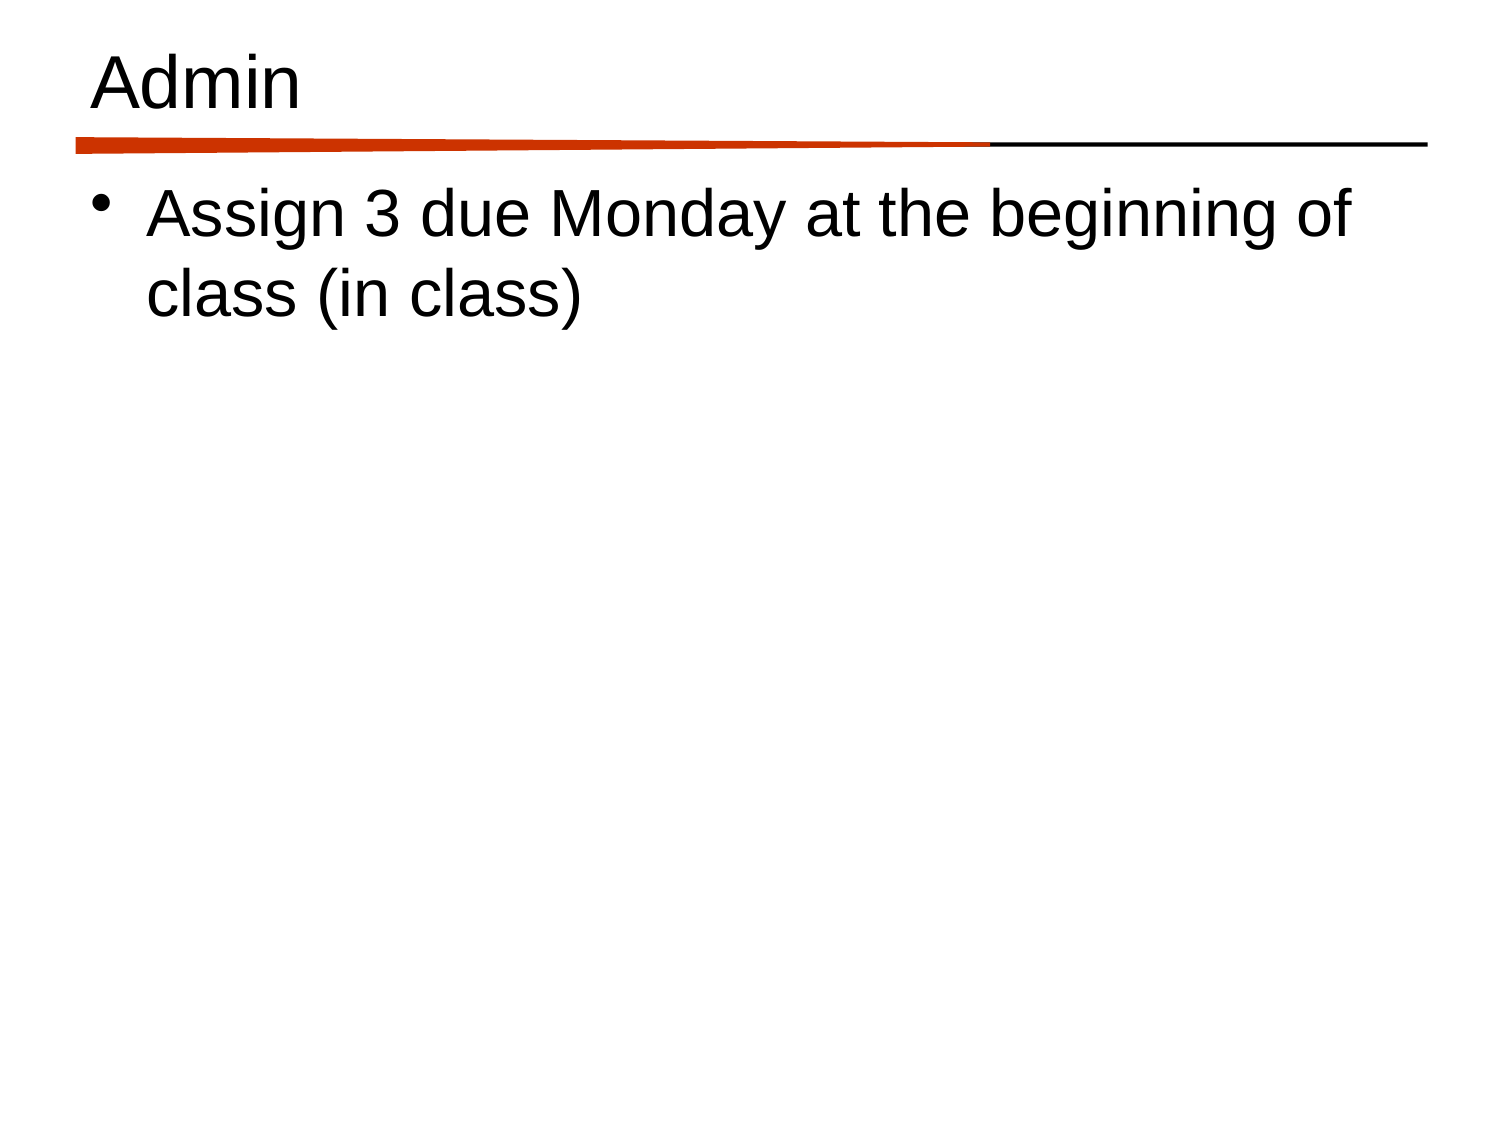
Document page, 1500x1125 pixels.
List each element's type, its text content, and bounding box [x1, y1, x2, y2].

list Assign 3 due Monday at the beginning of class (in class) [74, 162, 1426, 1006]
title Admin [74, 24, 1426, 133]
